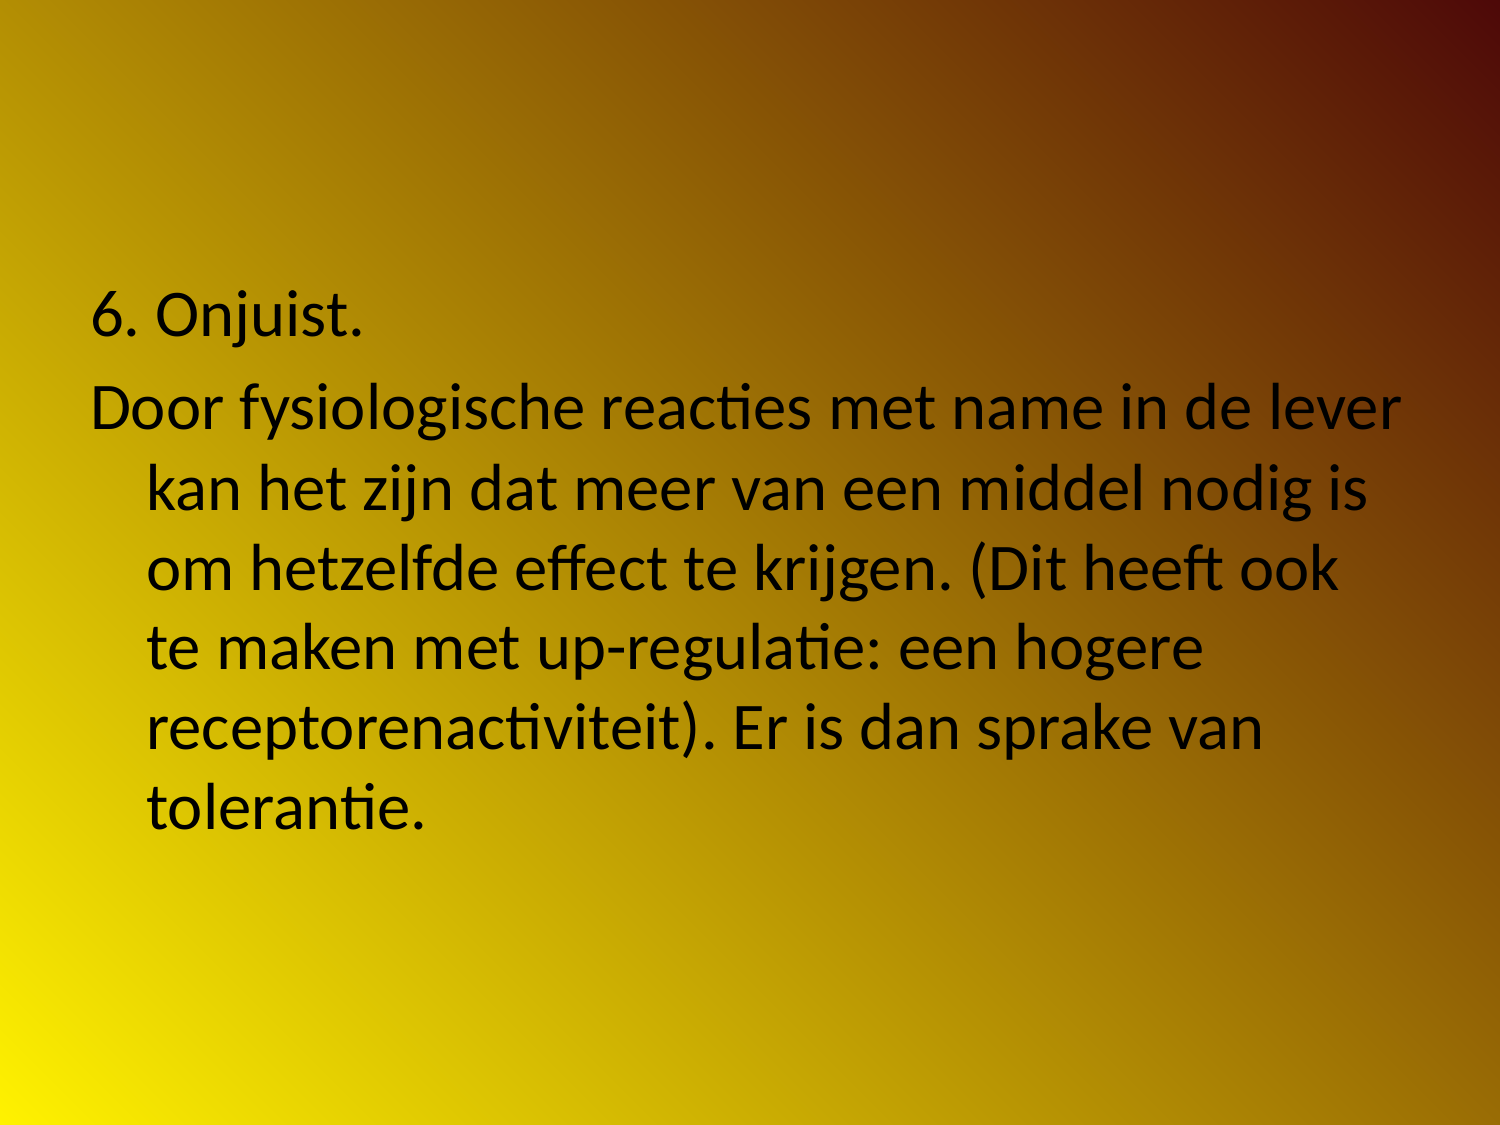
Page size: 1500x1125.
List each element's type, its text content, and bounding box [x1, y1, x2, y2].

list 6. Onjuist. Door fysiologische reacties met name in de lever kan het zijn dat meer van een middel nodig is om hetzelfde effect te krijgen. (Dit heeft ook te maken met up-regulatie: een hogere receptorenactiviteit). Er is dan sprake van tolerantie. [75, 262, 1425, 1005]
